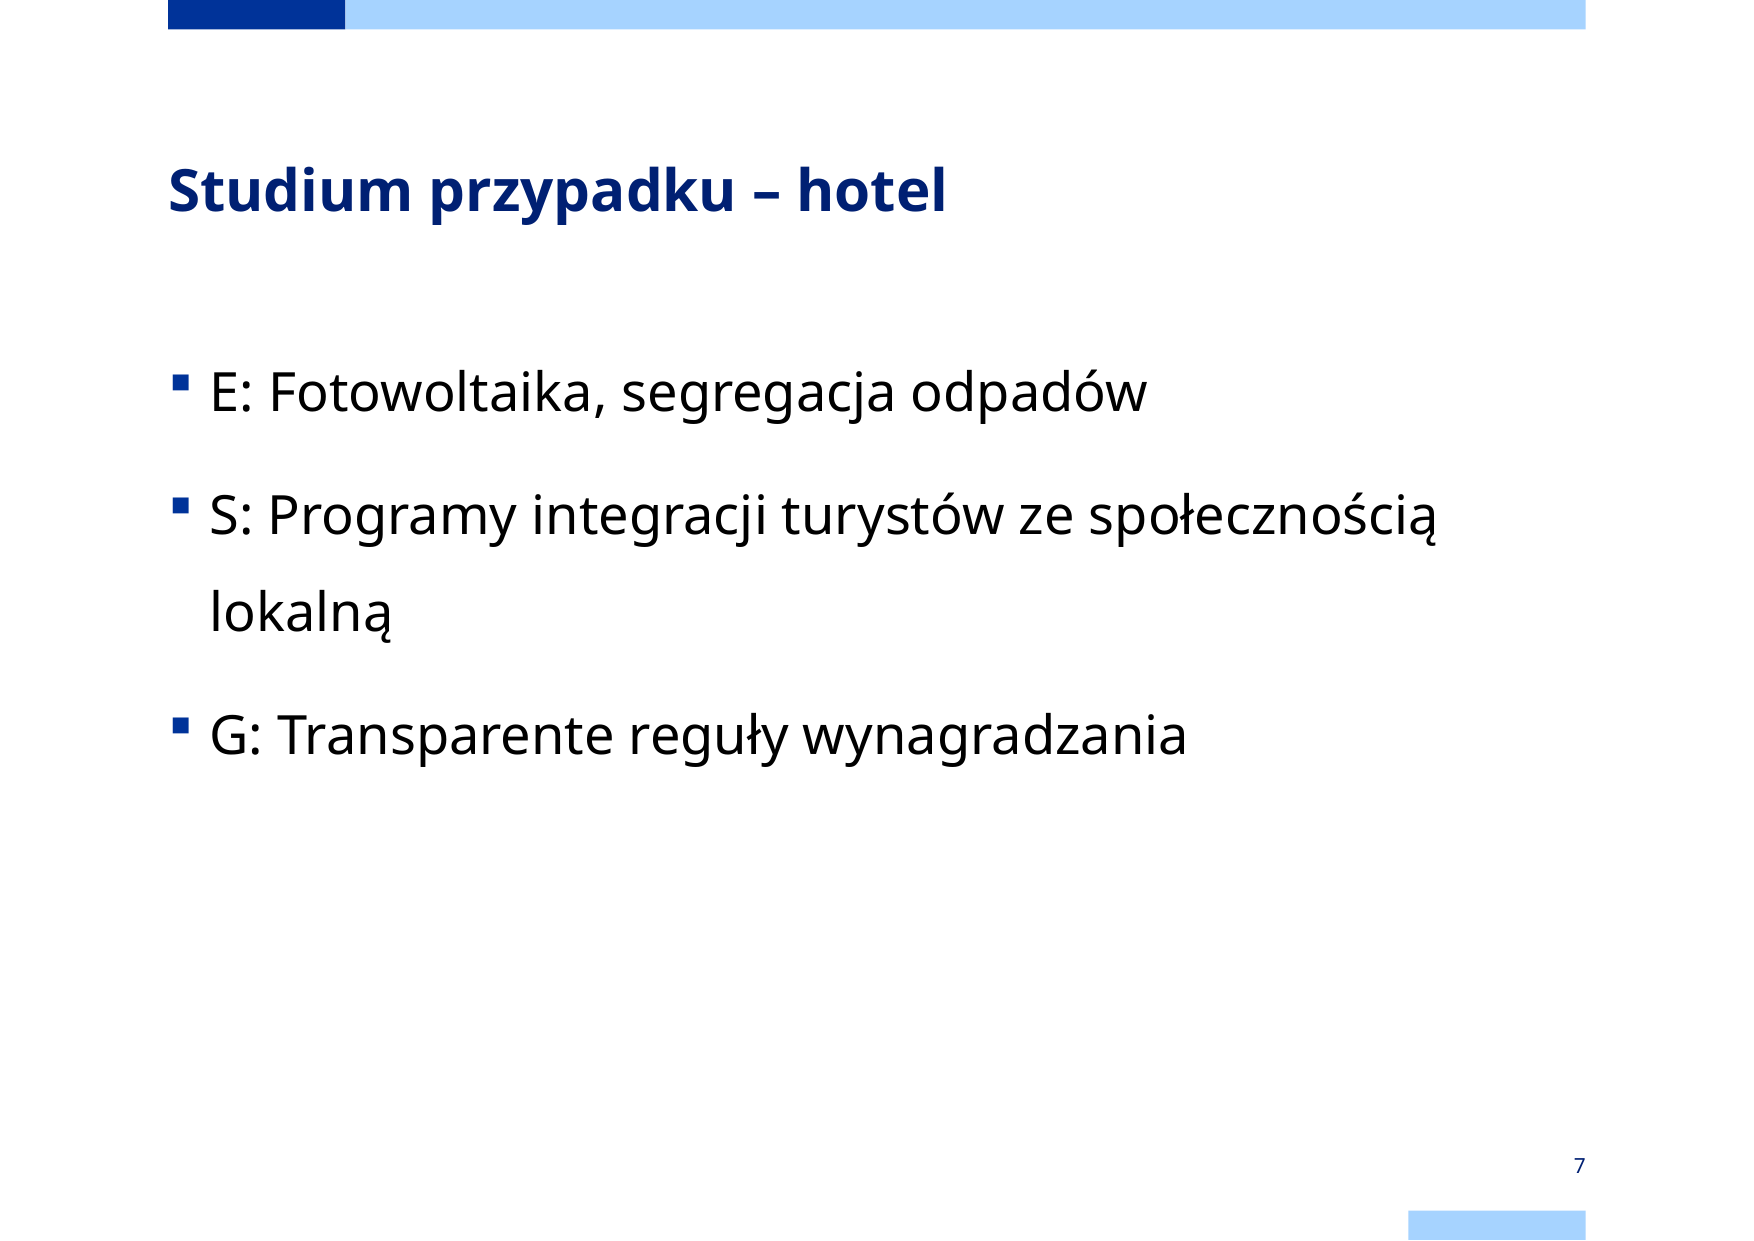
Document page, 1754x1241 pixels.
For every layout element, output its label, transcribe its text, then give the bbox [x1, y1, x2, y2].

title Studium przypadku – hotel [168, 147, 1586, 324]
list E: Fotowoltaika, segregacja odpadów S: Programy integracji turystów ze społecznością lokalną G: Transparente reguły wynagradzania [168, 324, 1586, 1093]
slide_number 7 [1408, 1151, 1586, 1182]
